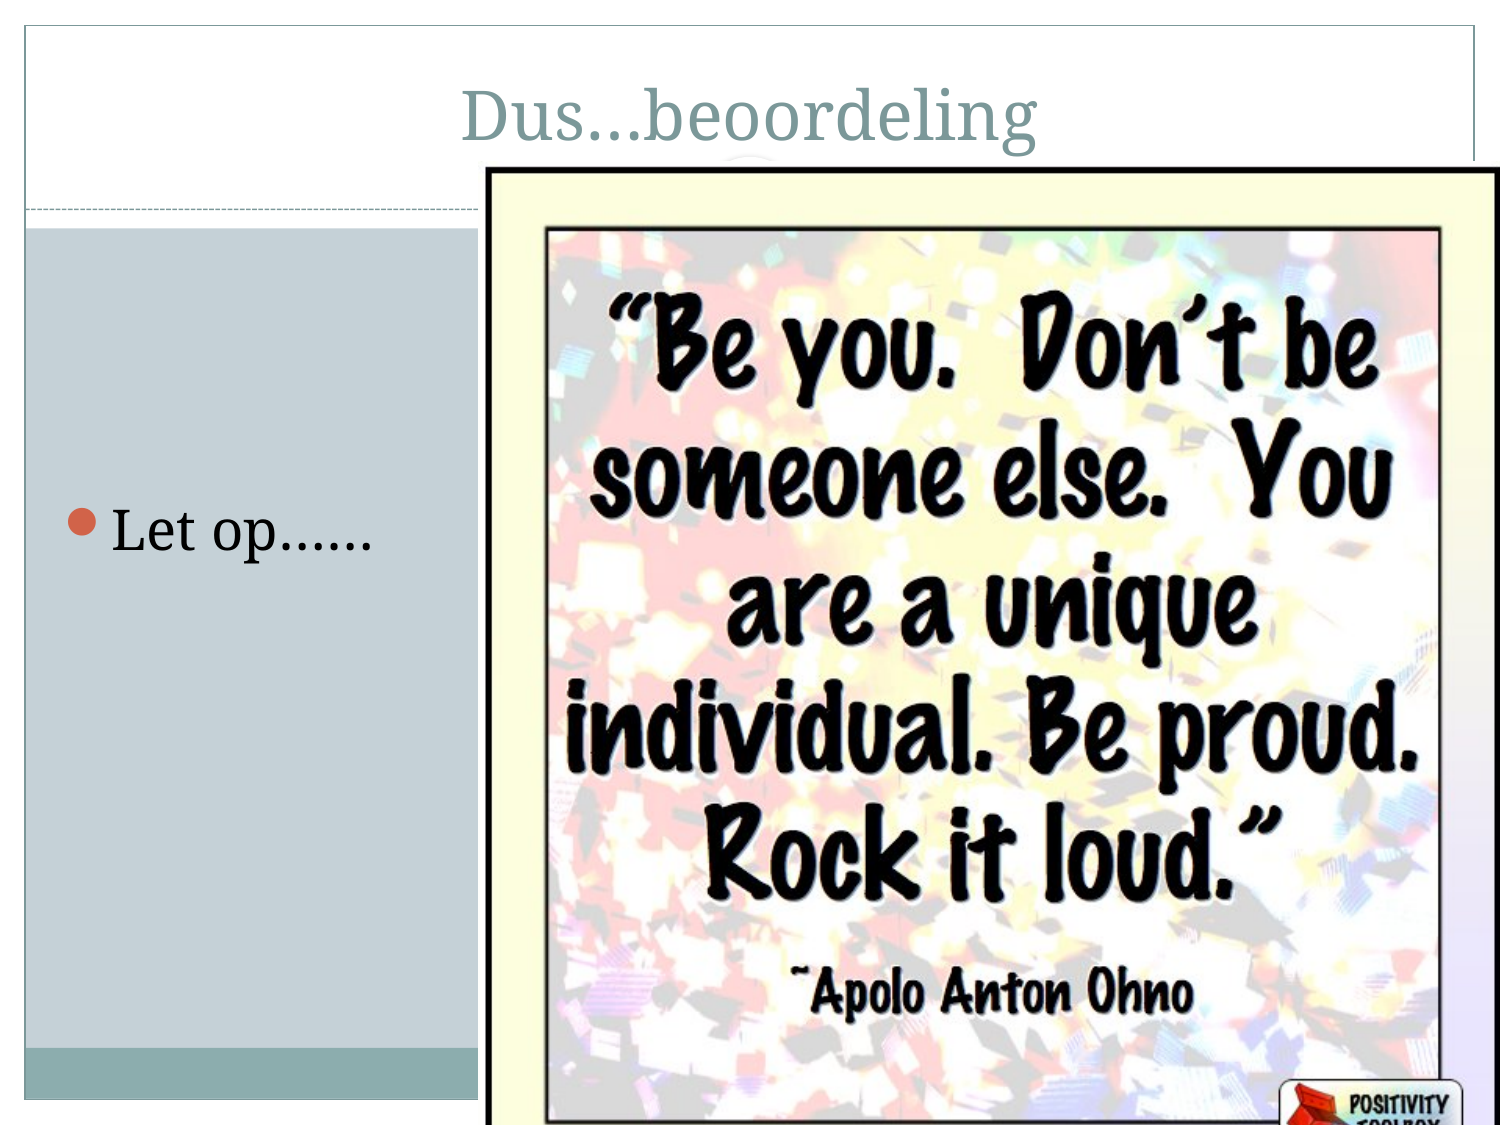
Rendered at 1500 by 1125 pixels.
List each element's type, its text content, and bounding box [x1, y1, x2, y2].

list Let op…… [49, 250, 471, 1001]
title Dus…beoordeling [49, 37, 1450, 162]
picture [478, 161, 1500, 1125]
